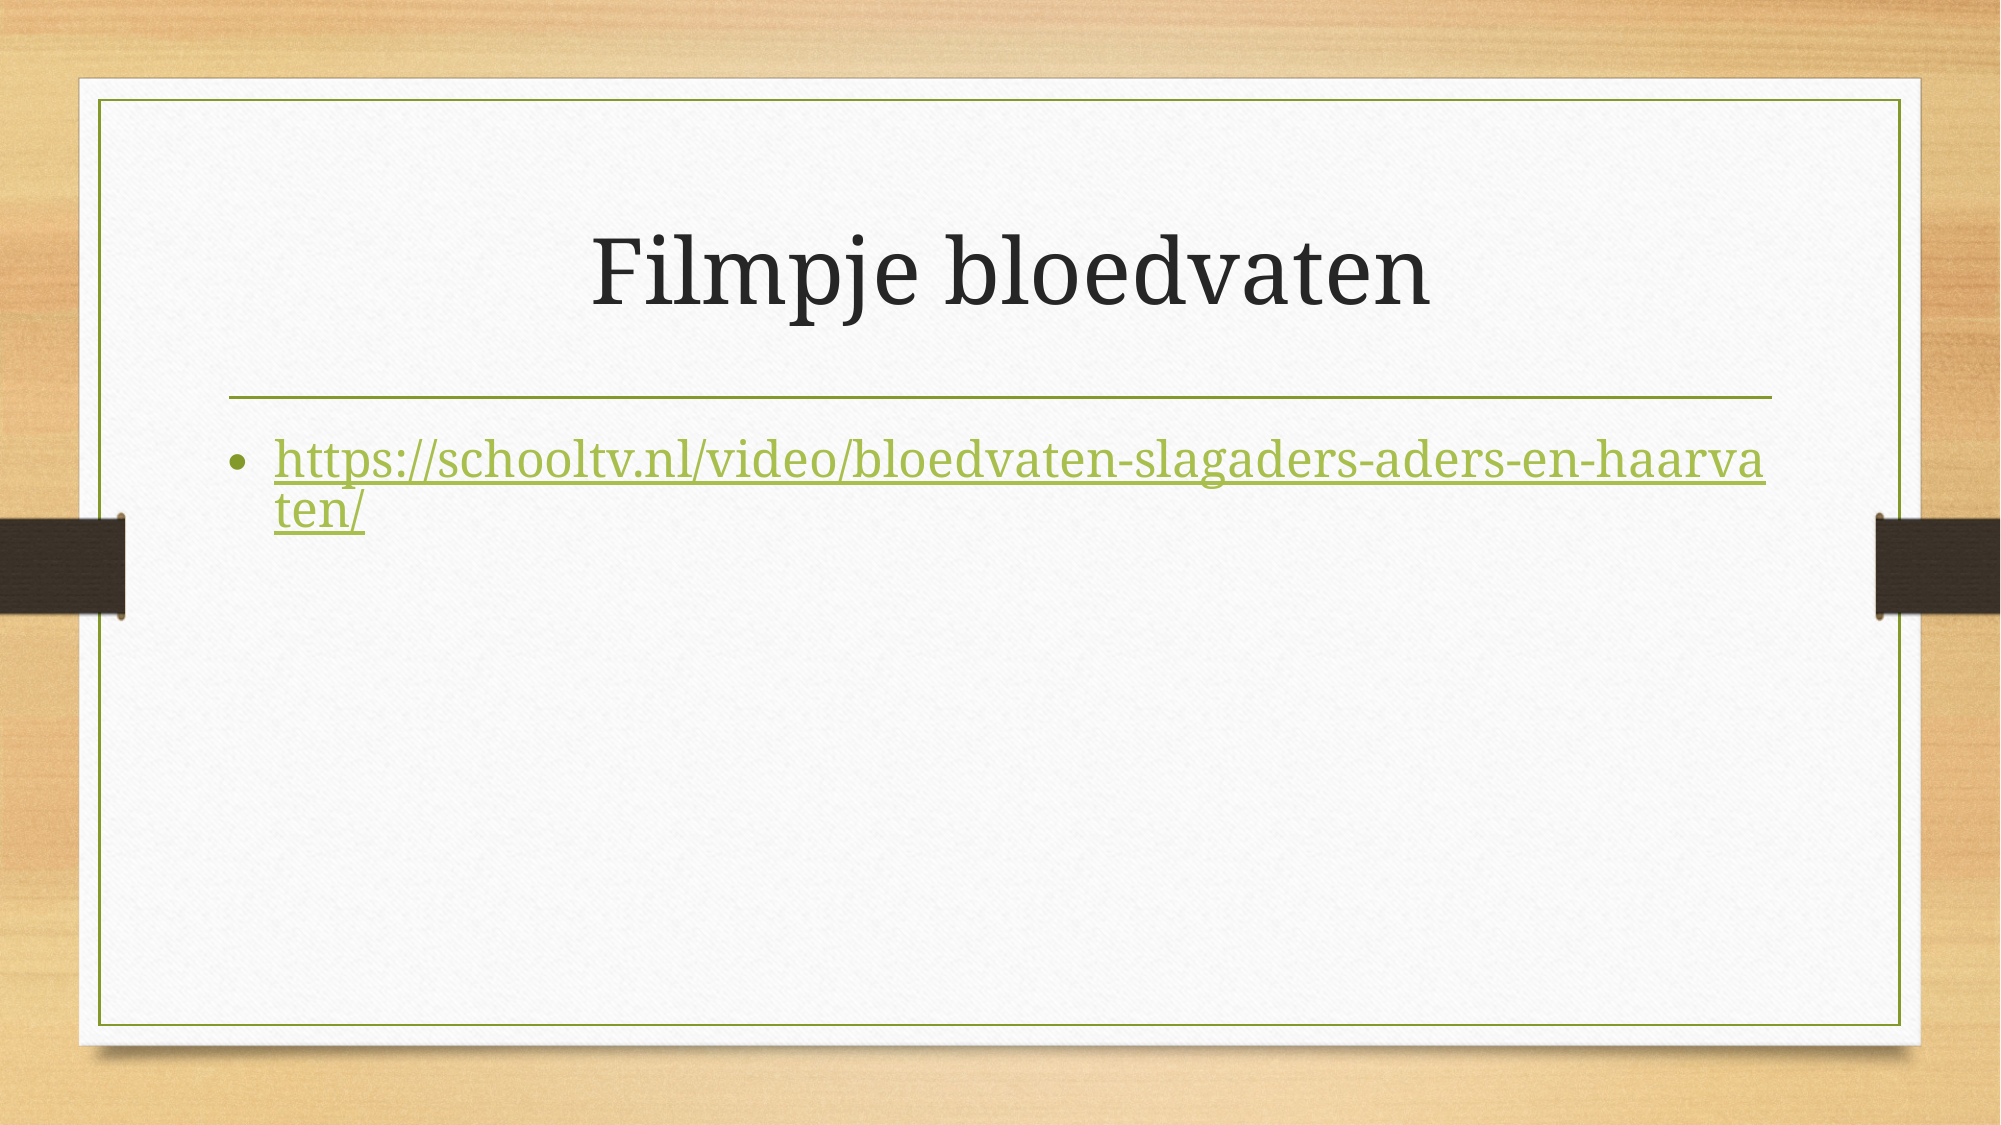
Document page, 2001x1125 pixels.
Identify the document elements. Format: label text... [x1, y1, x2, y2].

list https://schooltv.nl/video/bloedvaten-slagaders-aders-en-haarvaten/ [212, 419, 1788, 964]
picture [0, 0, 2001, 1125]
title Filmpje bloedvaten [212, 161, 1788, 375]
